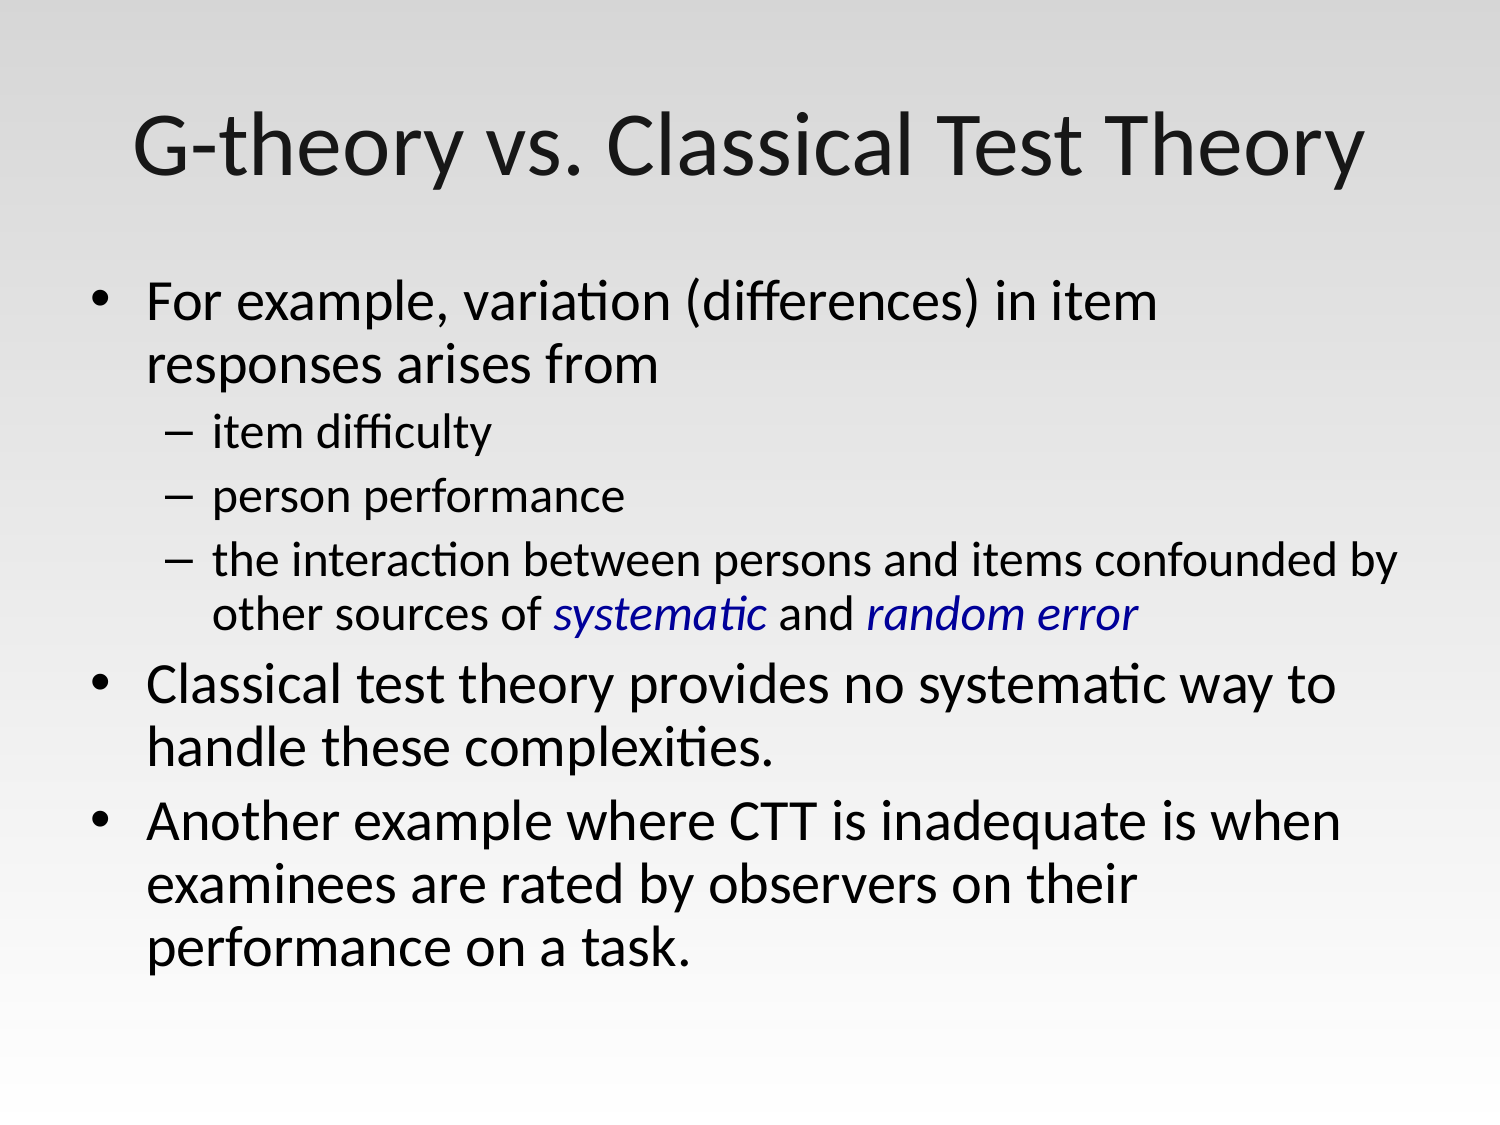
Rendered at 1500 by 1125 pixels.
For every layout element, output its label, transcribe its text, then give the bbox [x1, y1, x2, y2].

list For example, variation (differences) in item responses arises from item difficulty person performance the interaction between persons and items confounded by other sources of systematic and random error Classical test theory provides no systematic way to handle these complexities. Another example where CTT is inadequate is when examinees are rated by observers on their performance on a task. [75, 262, 1425, 1005]
title G-theory vs. Classical Test Theory [75, 45, 1425, 233]
